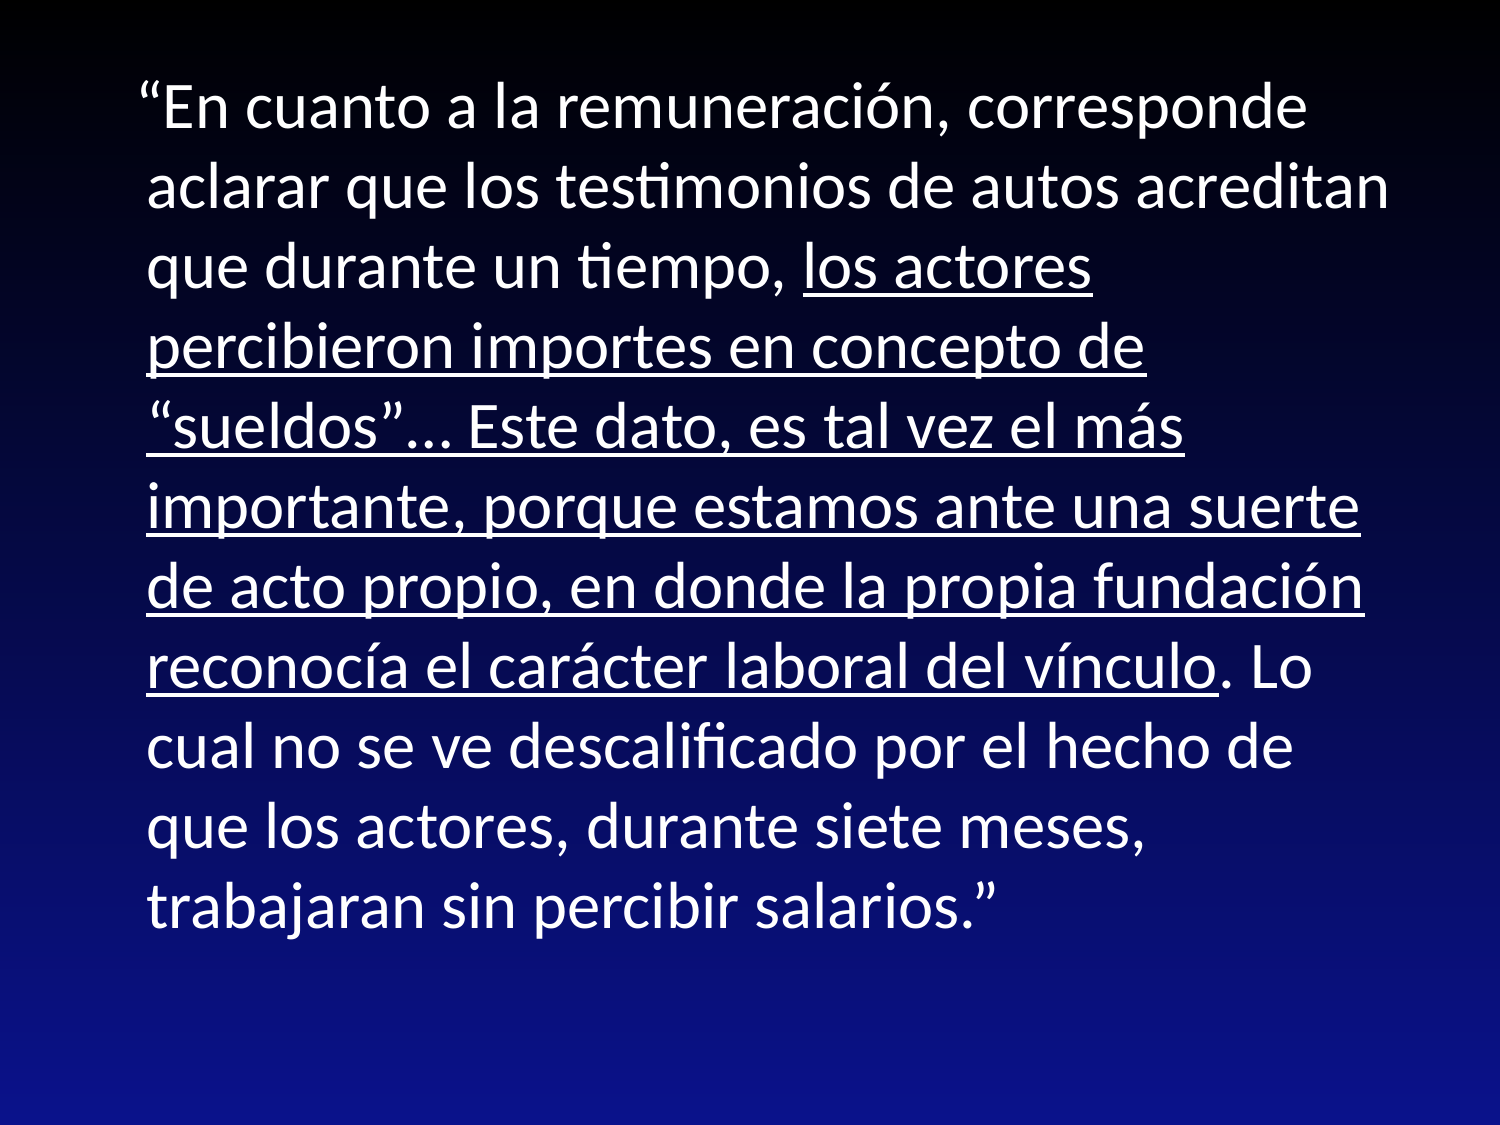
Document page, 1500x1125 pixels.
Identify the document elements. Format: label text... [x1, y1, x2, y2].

list “En cuanto a la remuneración, corresponde aclarar que los testimonios de autos acreditan que durante un tiempo, los actores percibieron importes en concepto de “sueldos”… Este dato, es tal vez el más importante, porque estamos ante una suerte de acto propio, en donde la propia fundación reconocía el carácter laboral del vínculo. Lo cual no se ve descalificado por el hecho de que los actores, durante siete meses, trabajaran sin percibir salarios.” [74, 54, 1426, 1006]
